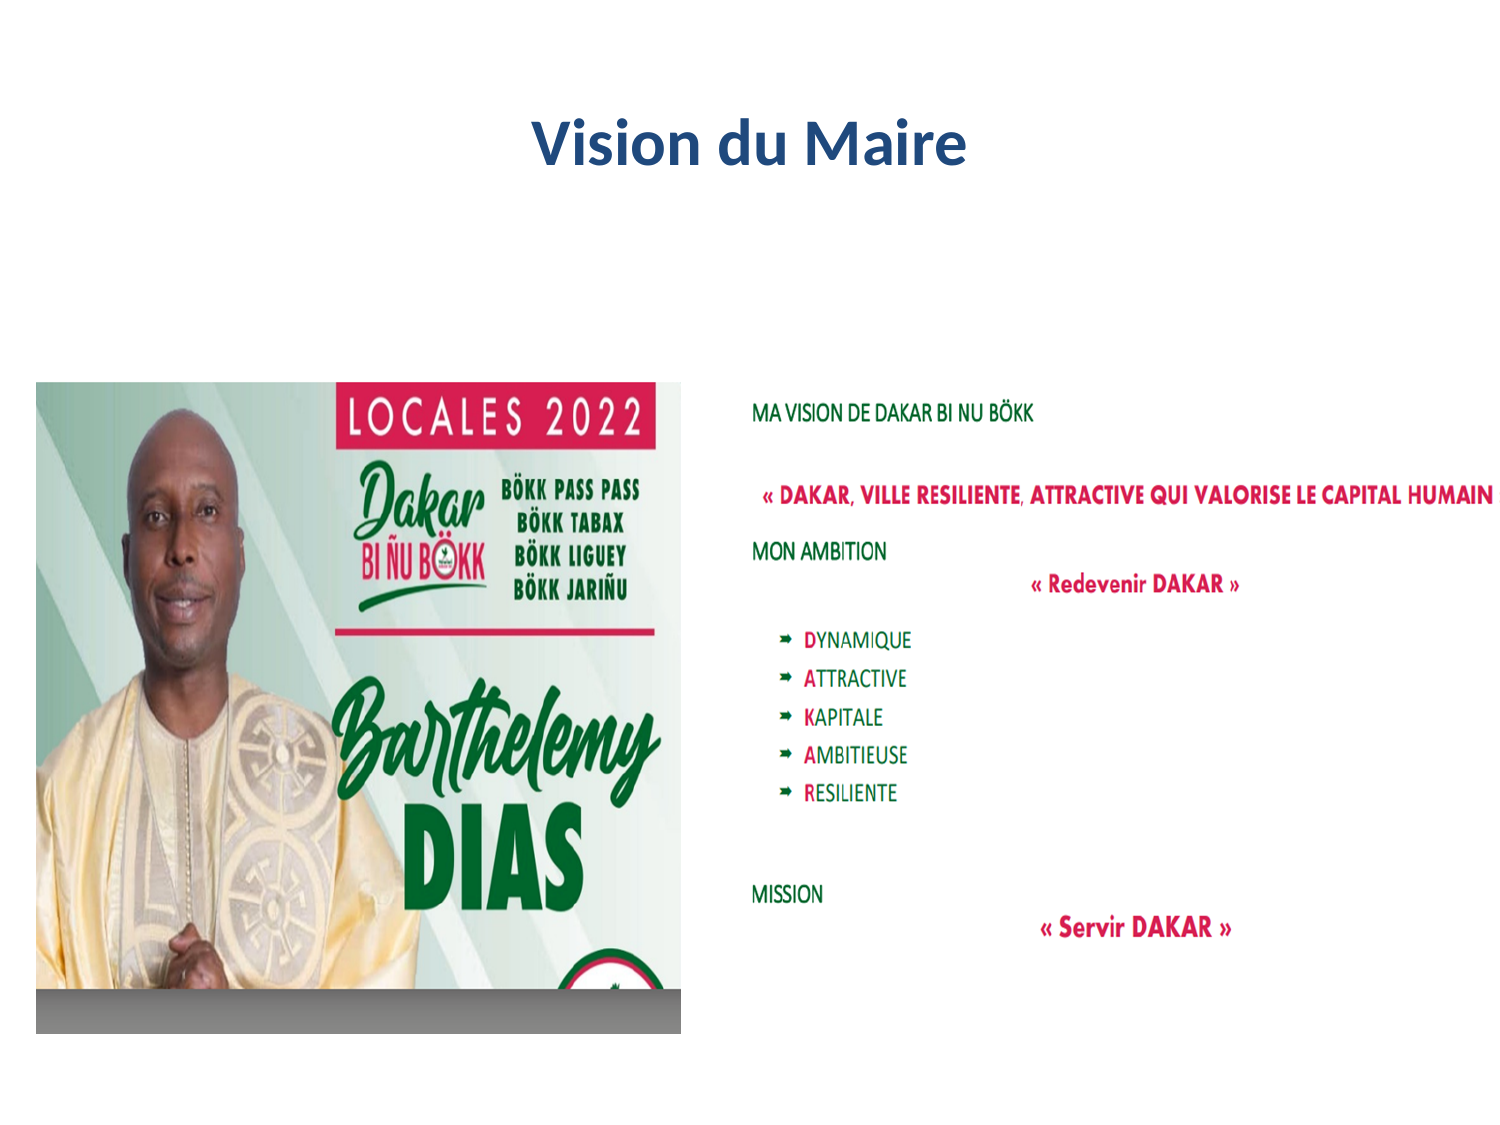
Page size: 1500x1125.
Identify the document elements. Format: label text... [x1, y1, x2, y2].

picture [36, 253, 1500, 1034]
title Vision du Maire [75, 45, 1425, 233]
